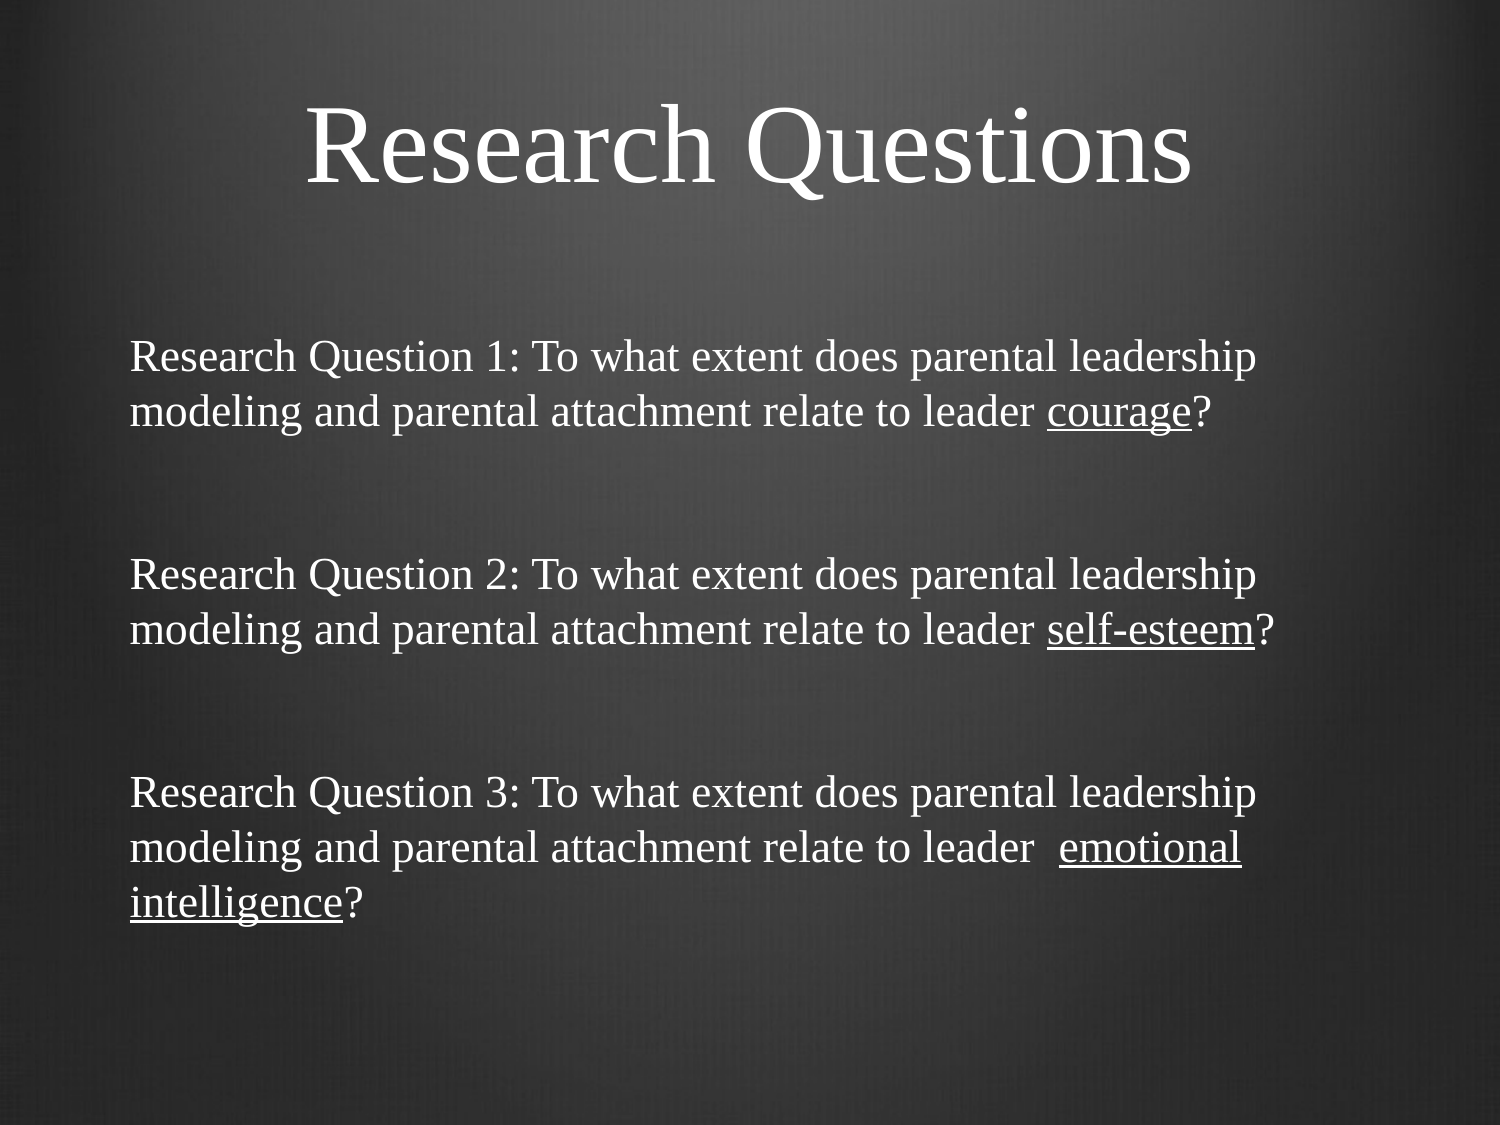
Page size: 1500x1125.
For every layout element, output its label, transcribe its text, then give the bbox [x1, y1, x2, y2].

title Research Questions [112, 19, 1388, 255]
list Research Question 1: To what extent does parental leadership modeling and parental attachment relate to leader courage? Research Question 2: To what extent does parental leadership modeling and parental attachment relate to leader self-esteem? Research Question 3: To what extent does parental leadership modeling and parental attachment relate to leader emotional intelligence? [114, 318, 1386, 1053]
